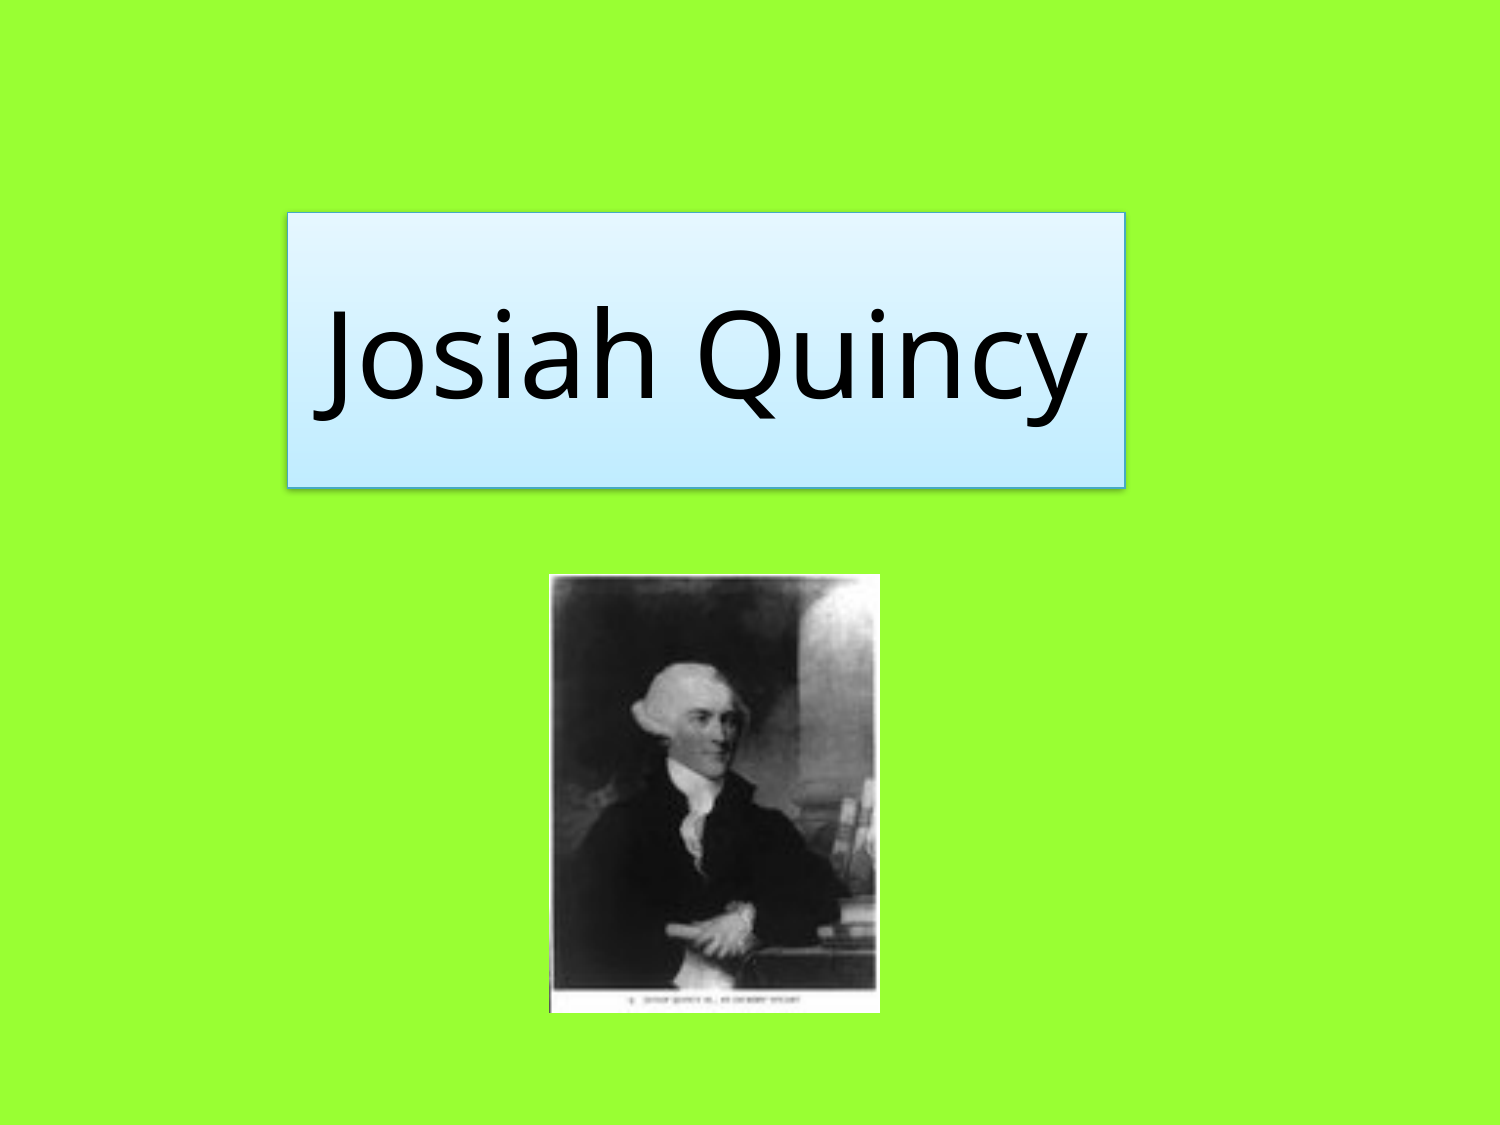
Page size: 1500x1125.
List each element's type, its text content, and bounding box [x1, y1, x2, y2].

title Josiah Quincy [287, 212, 1126, 489]
picture [549, 574, 880, 1013]
